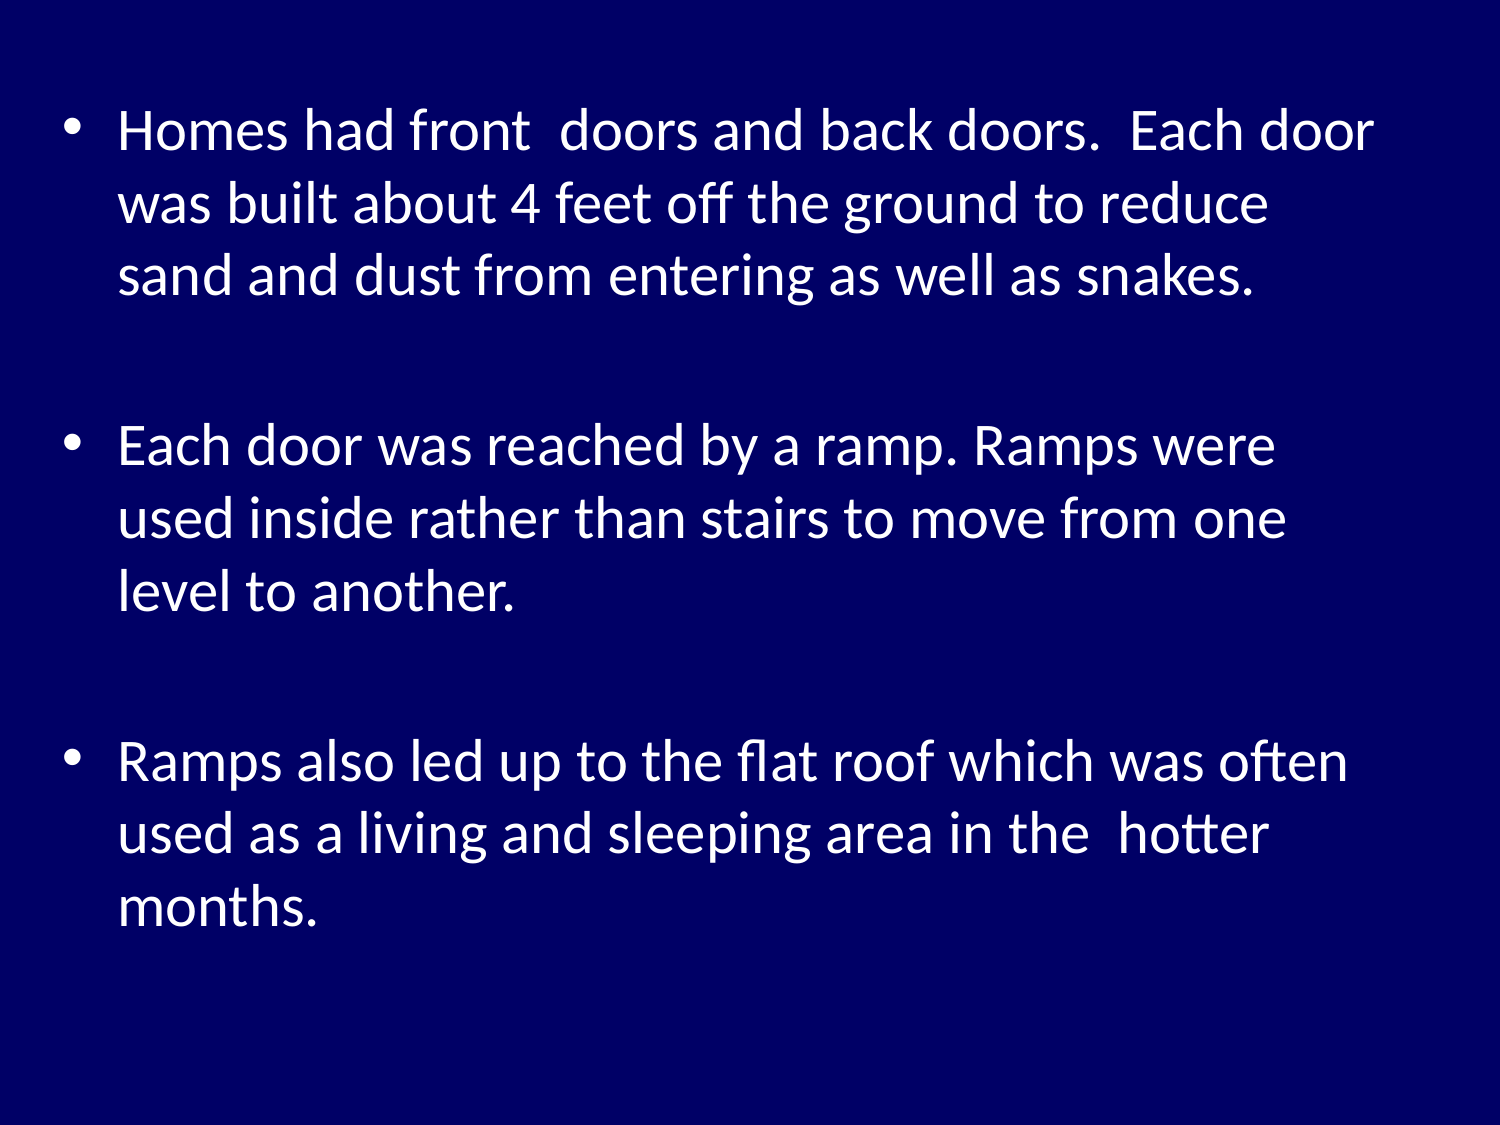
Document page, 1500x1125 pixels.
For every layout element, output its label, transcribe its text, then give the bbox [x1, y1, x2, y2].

list Homes had front doors and back doors. Each door was built about 4 feet off the ground to reduce sand and dust from entering as well as snakes. Each door was reached by a ramp. Ramps were used inside rather than stairs to move from one level to another. Ramps also led up to the flat roof which was often used as a living and sleeping area in the hotter months. [46, 82, 1397, 950]
